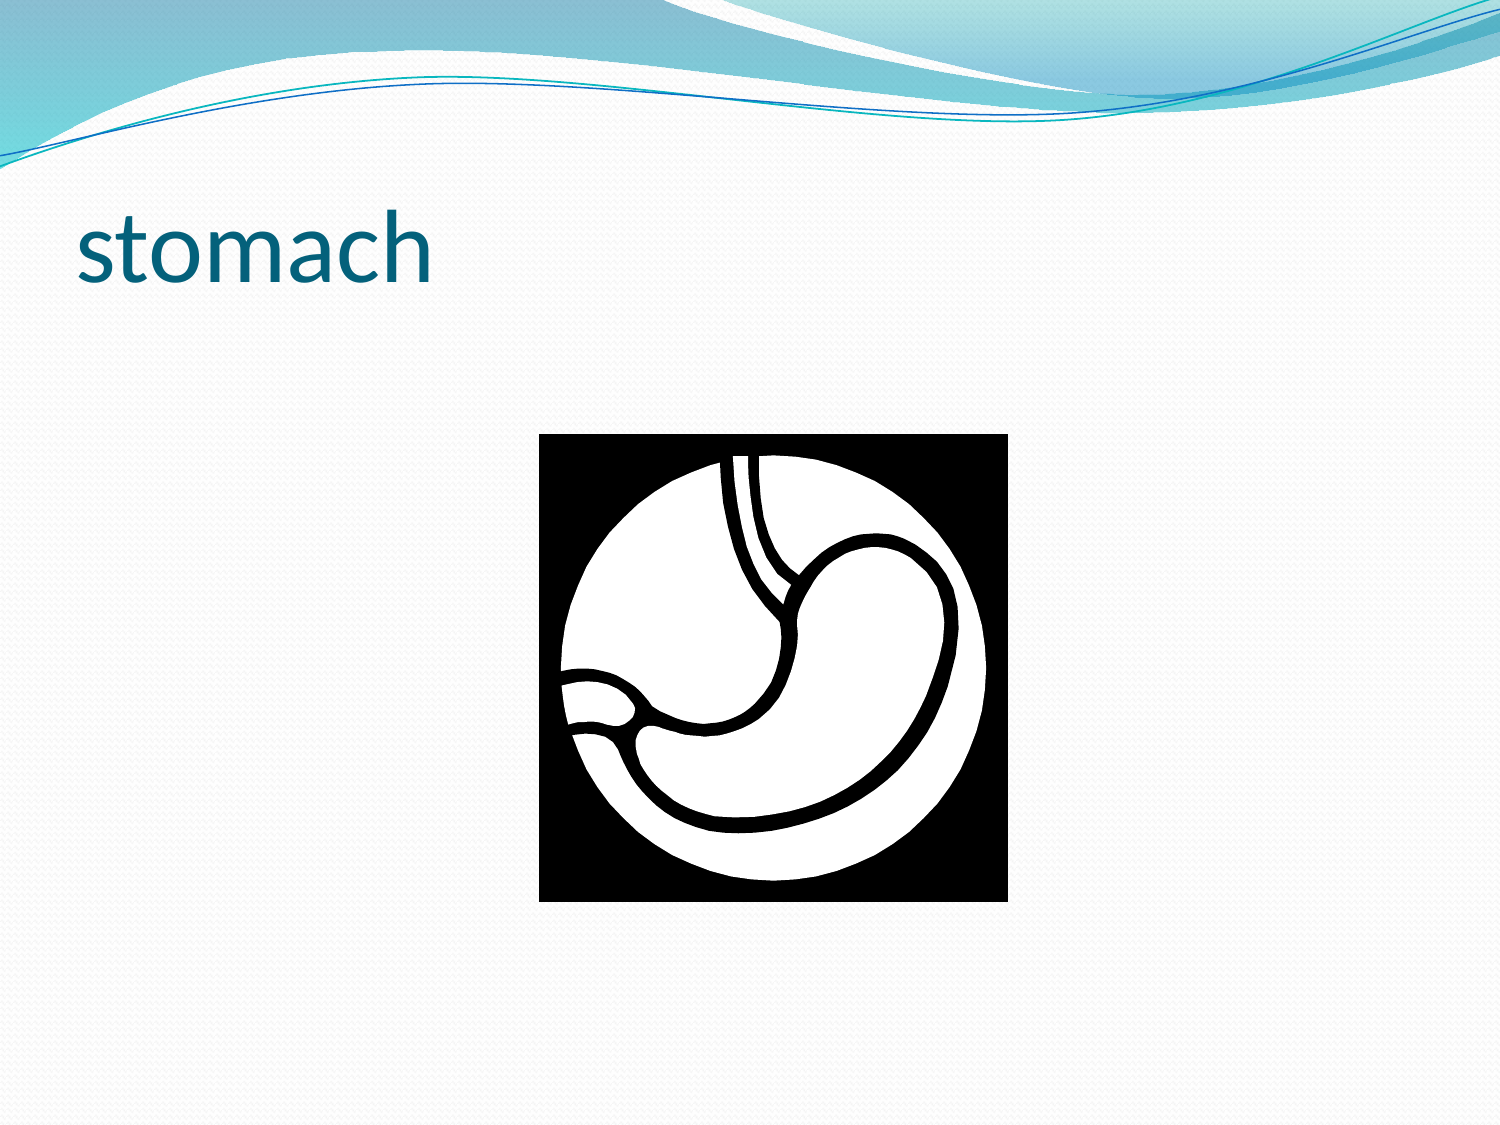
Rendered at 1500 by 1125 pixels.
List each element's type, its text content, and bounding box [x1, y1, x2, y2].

title stomach [75, 115, 1438, 303]
picture [538, 433, 1008, 903]
